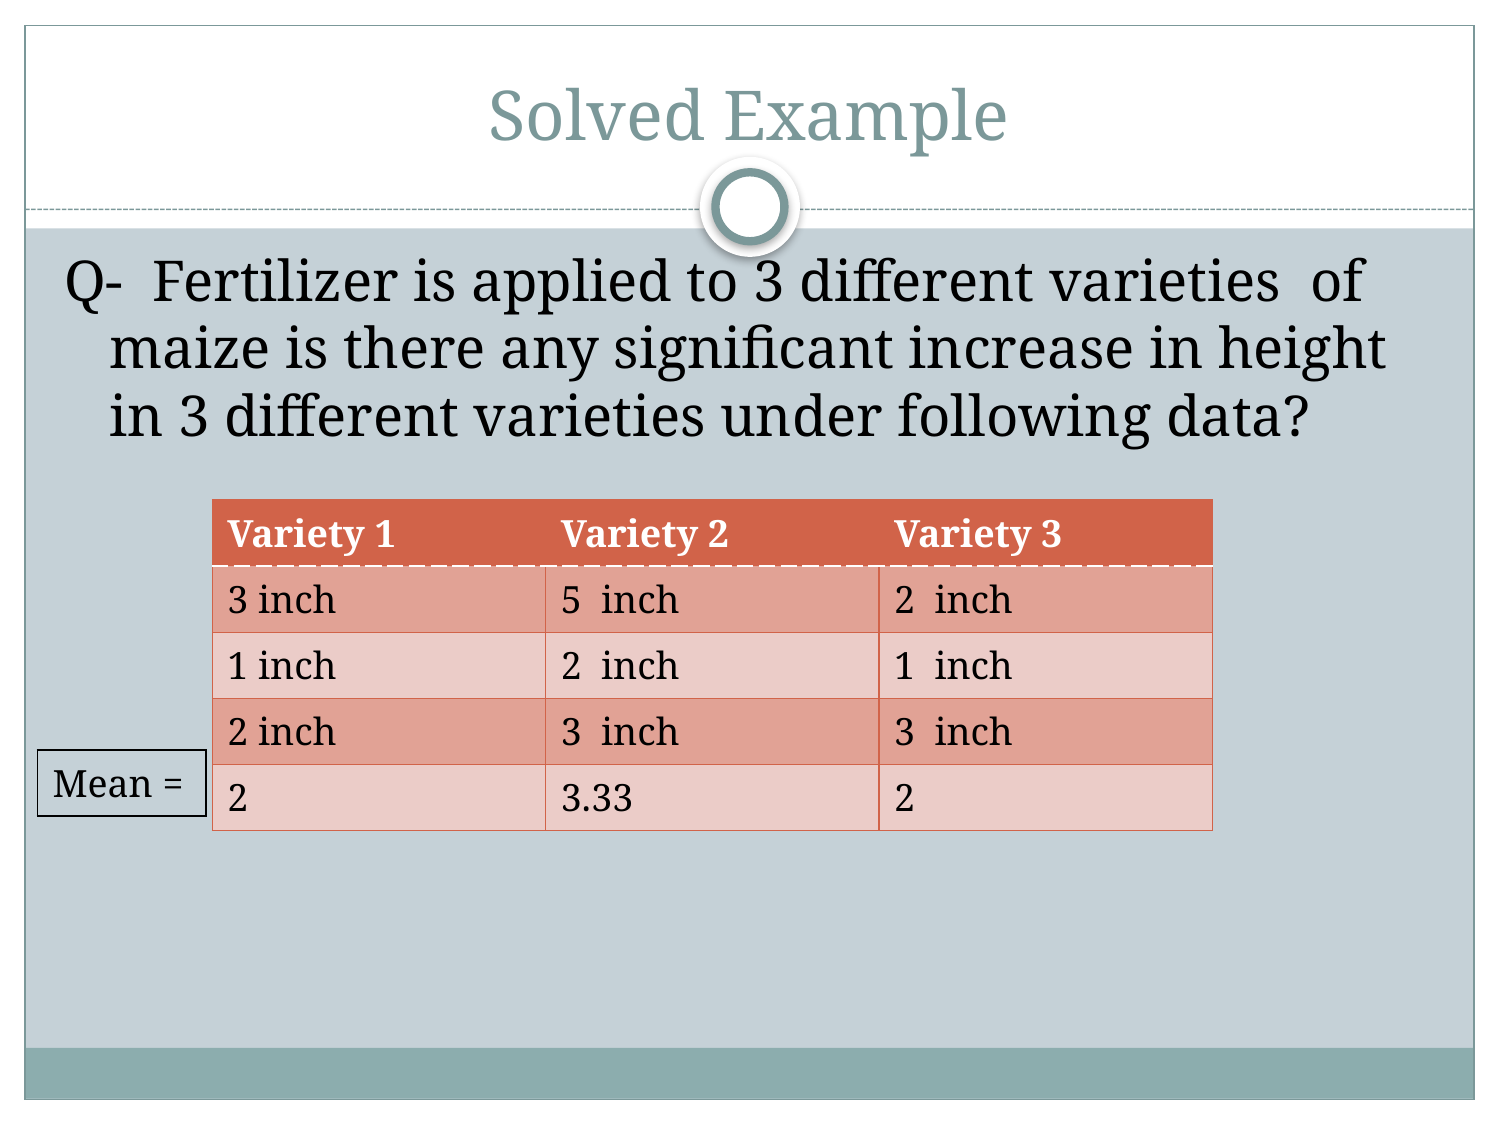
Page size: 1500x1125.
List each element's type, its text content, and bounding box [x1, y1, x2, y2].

title Solved Example [49, 37, 1450, 162]
table_header Variety 2 [546, 501, 878, 566]
table_cell 3.33 [546, 765, 878, 830]
table_cell 2 inch [880, 566, 1212, 632]
table_cell 1 inch [213, 633, 545, 698]
table_cell 3 inch [546, 699, 878, 764]
table_cell 3 inch [880, 699, 1212, 764]
table_cell 5 inch [546, 566, 878, 632]
table_header Variety 3 [880, 501, 1212, 566]
table_cell 2 [213, 765, 545, 830]
table_cell 1 inch [880, 633, 1212, 698]
list Q- Fertilizer is applied to 3 different varieties of maize is there any significant increase in height in 3 different varieties under following data? [49, 237, 1445, 1050]
table_cell 2 inch [546, 633, 878, 698]
table_header Mean = [38, 751, 205, 815]
table_cell 2 inch [213, 699, 545, 764]
table_header Variety 1 [213, 501, 545, 566]
table_cell 2 [880, 765, 1212, 830]
table_cell 3 inch [213, 566, 545, 632]
